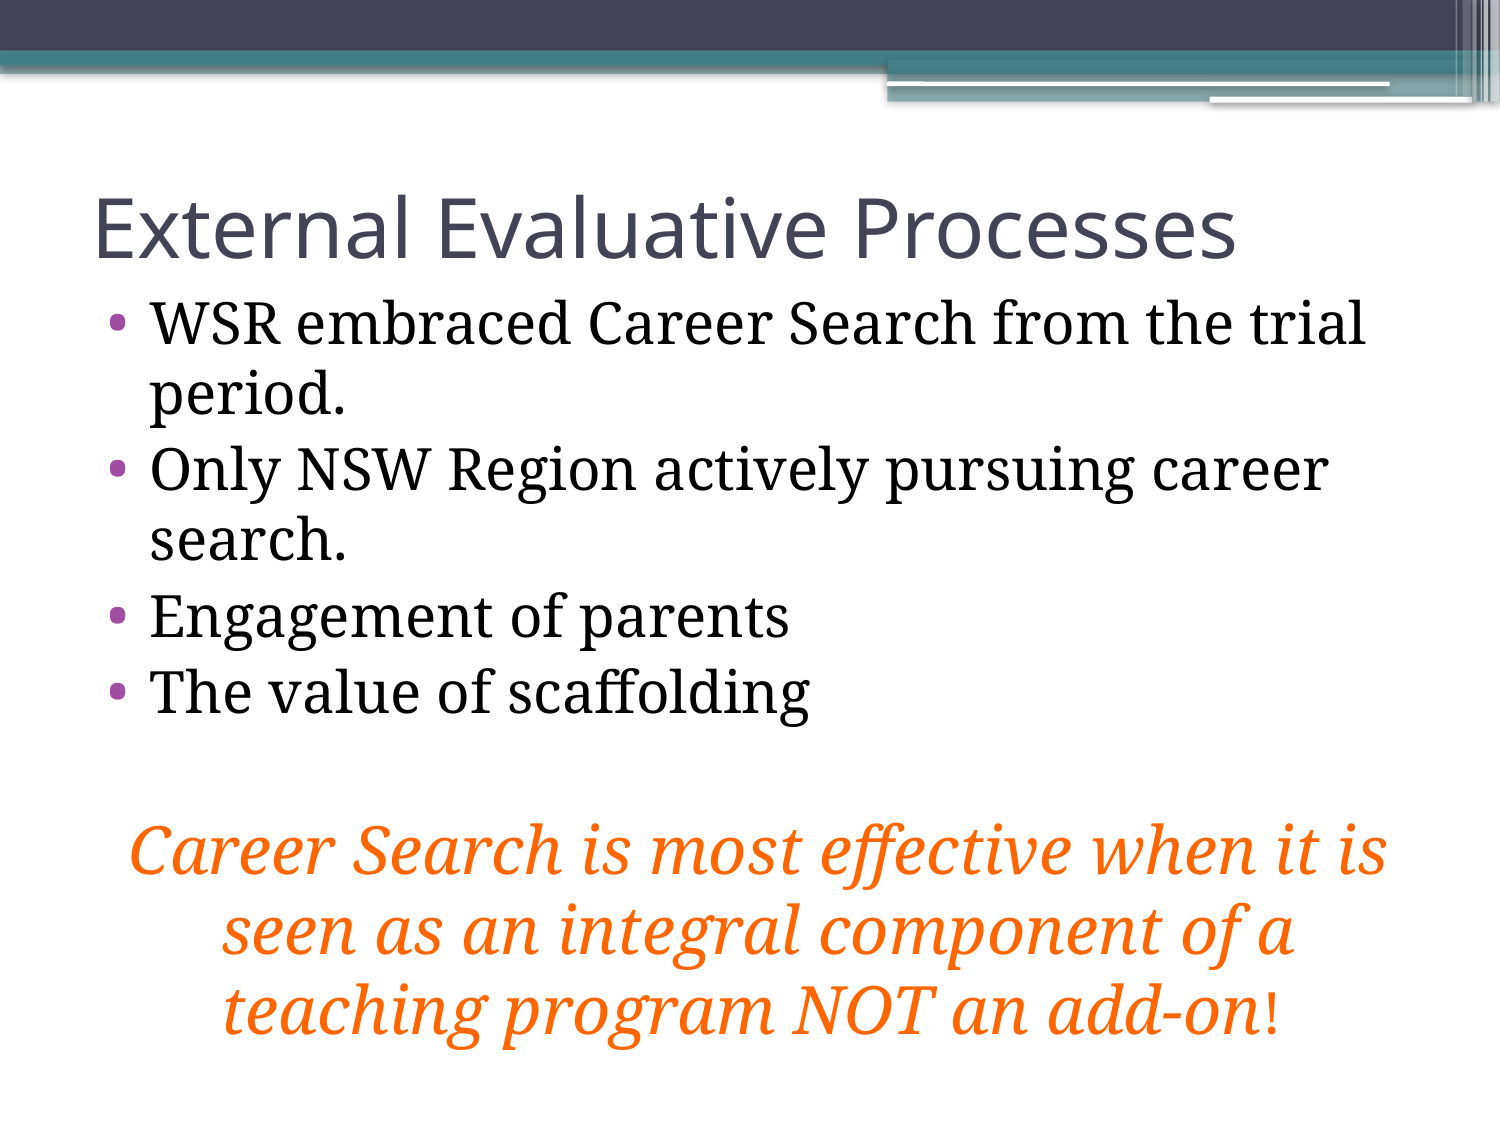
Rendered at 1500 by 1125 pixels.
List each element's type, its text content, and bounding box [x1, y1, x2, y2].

title External Evaluative Processes [76, 137, 1427, 313]
list WSR embraced Career Search from the trial period. Only NSW Region actively pursuing career search. Engagement of parents The value of scaffolding Career Search is most effective when it is seen as an integral component of a teaching program NOT an add-on! [75, 278, 1425, 1079]
